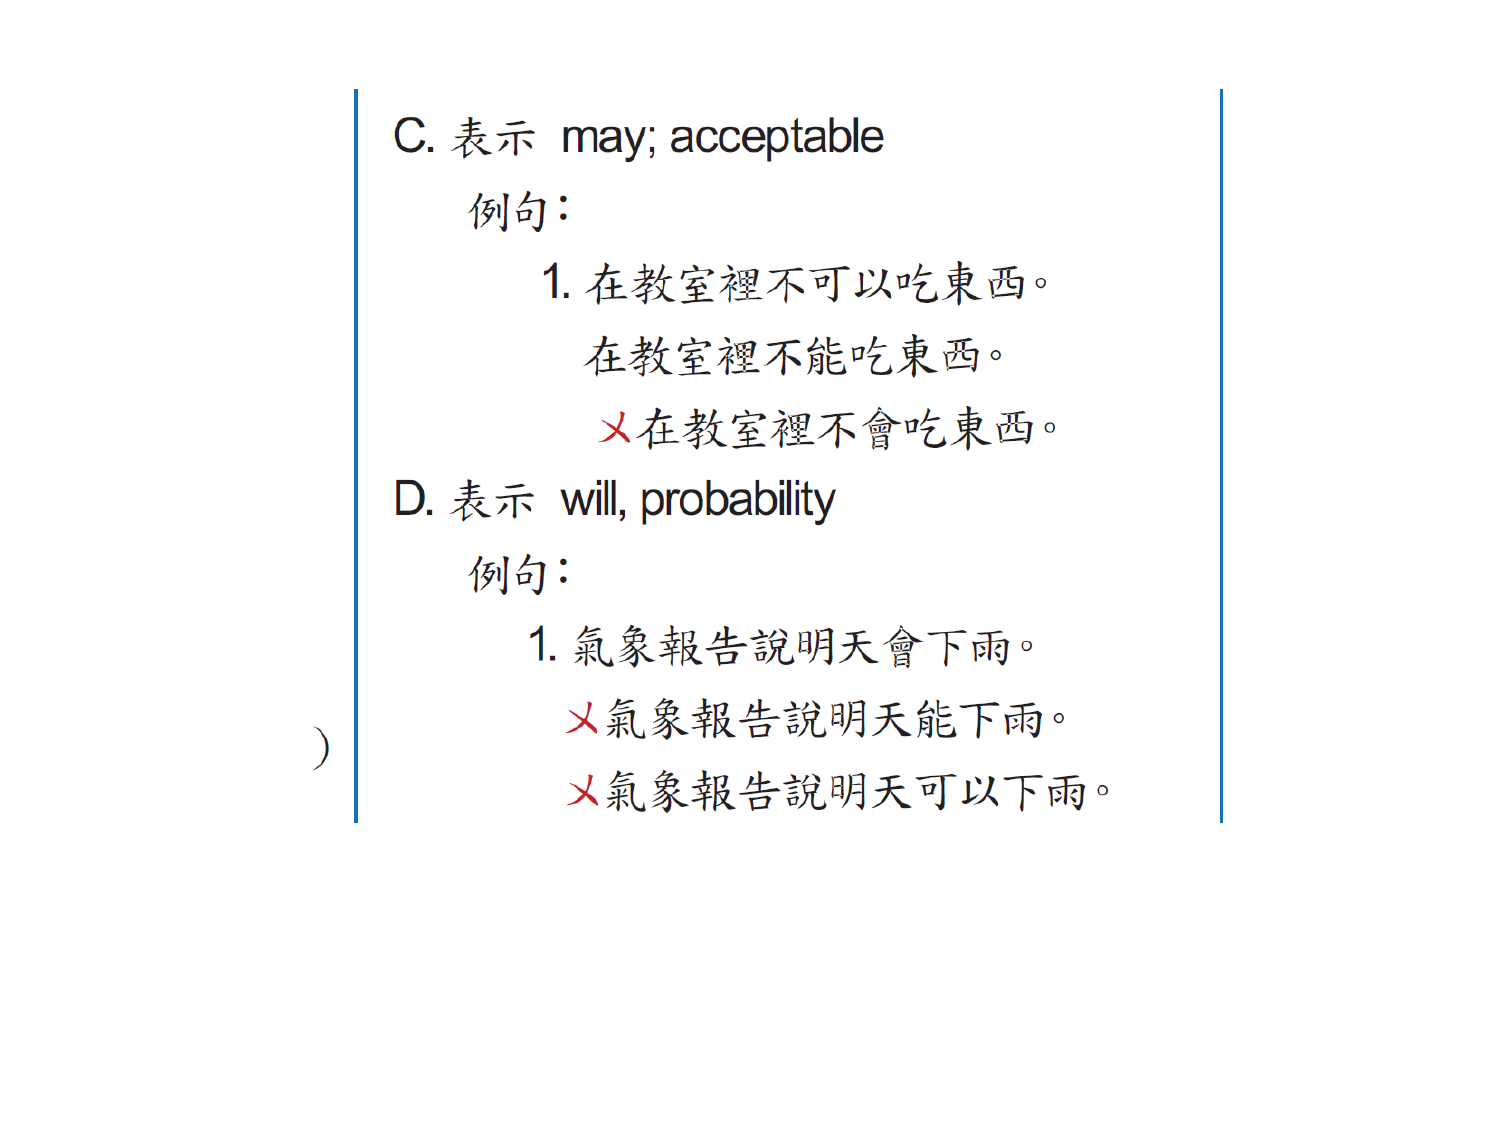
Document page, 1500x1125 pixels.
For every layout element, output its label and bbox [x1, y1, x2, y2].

picture [312, 89, 1299, 823]
